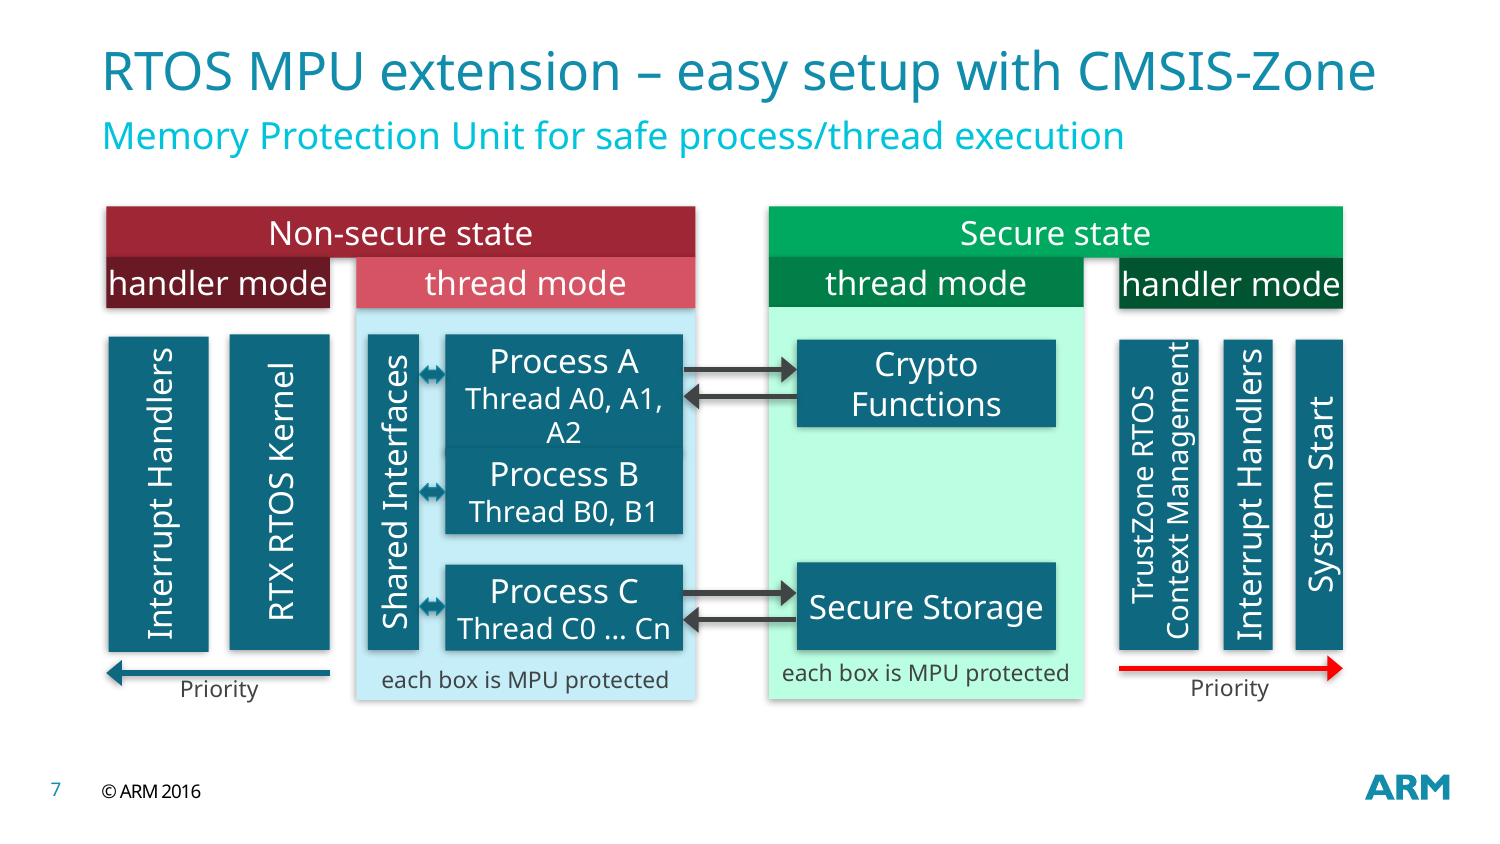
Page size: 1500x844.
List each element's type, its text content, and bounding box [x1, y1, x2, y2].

text_box Crypto Functions [794, 336, 1059, 430]
text_box [356, 319, 696, 701]
text_box Process A Thread A0, A1, A2 [442, 331, 686, 445]
text_box Non-secure state [103, 203, 699, 261]
text_box [418, 365, 447, 385]
text_box Process B Thread B0, B1 [442, 445, 686, 537]
text_box handler mode [1116, 255, 1346, 312]
text_box System Start [1292, 336, 1346, 653]
text_box RTX RTOS Kernel [227, 331, 333, 653]
title RTOS MPU extension – easy setup with CMSIS-Zone [101, 44, 1480, 113]
text_box [418, 482, 447, 502]
text_box [768, 306, 1084, 653]
text_box each box is MPU protected [768, 653, 1084, 692]
text_box Memory Protection Unit for safe process/thread execution [90, 106, 1337, 152]
text_box Process C Thread C0 … Cn [442, 561, 686, 654]
text_box thread mode [766, 254, 1087, 310]
text_box Interrupt Handlers [105, 333, 212, 655]
text_box Interrupt Handlers [1221, 336, 1276, 653]
text_box Shared Interfaces [365, 331, 422, 653]
text_box [768, 692, 1084, 700]
text_box Priority [108, 678, 330, 708]
text_box thread mode [353, 254, 699, 311]
text_box Secure Storage [794, 559, 1059, 653]
text_box Secure state [766, 203, 1346, 261]
text_box Priority [1119, 674, 1341, 707]
text_box Priority [108, 668, 330, 672]
text_box [418, 597, 447, 617]
text_box each box is MPU protected [368, 660, 683, 700]
text_box TrustZone RTOS Context Management [1116, 336, 1202, 653]
text_box handler mode [103, 254, 333, 311]
